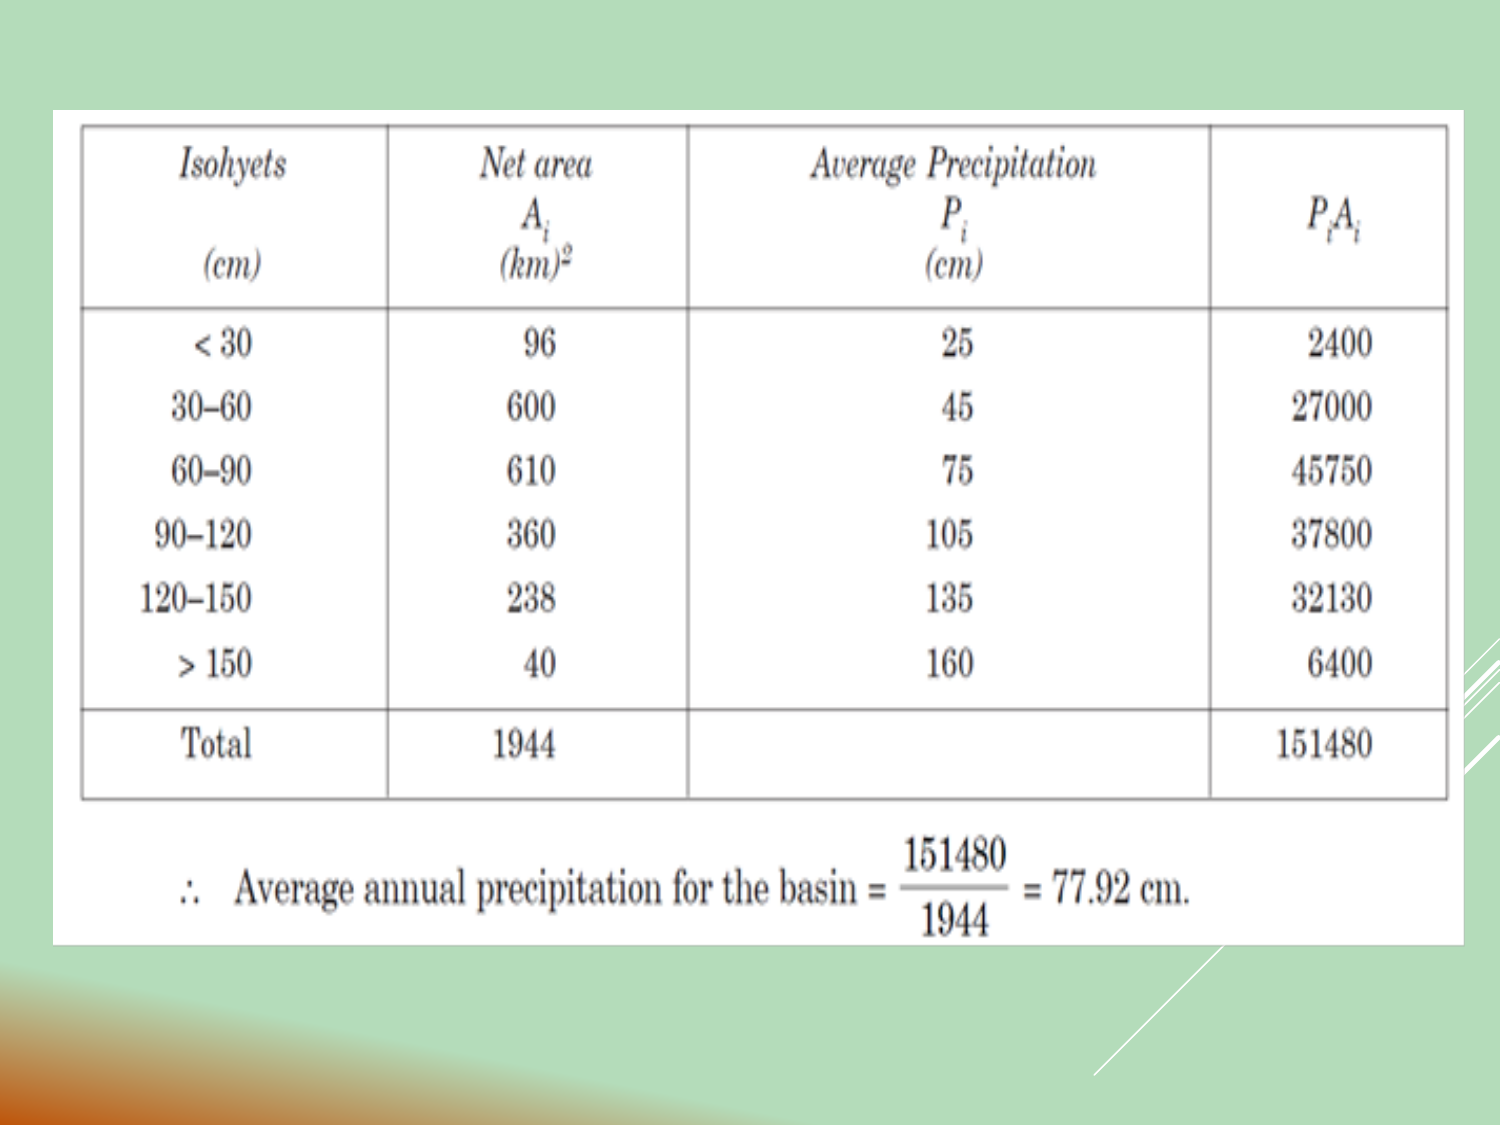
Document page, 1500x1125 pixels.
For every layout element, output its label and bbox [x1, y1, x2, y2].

picture [53, 110, 1467, 950]
